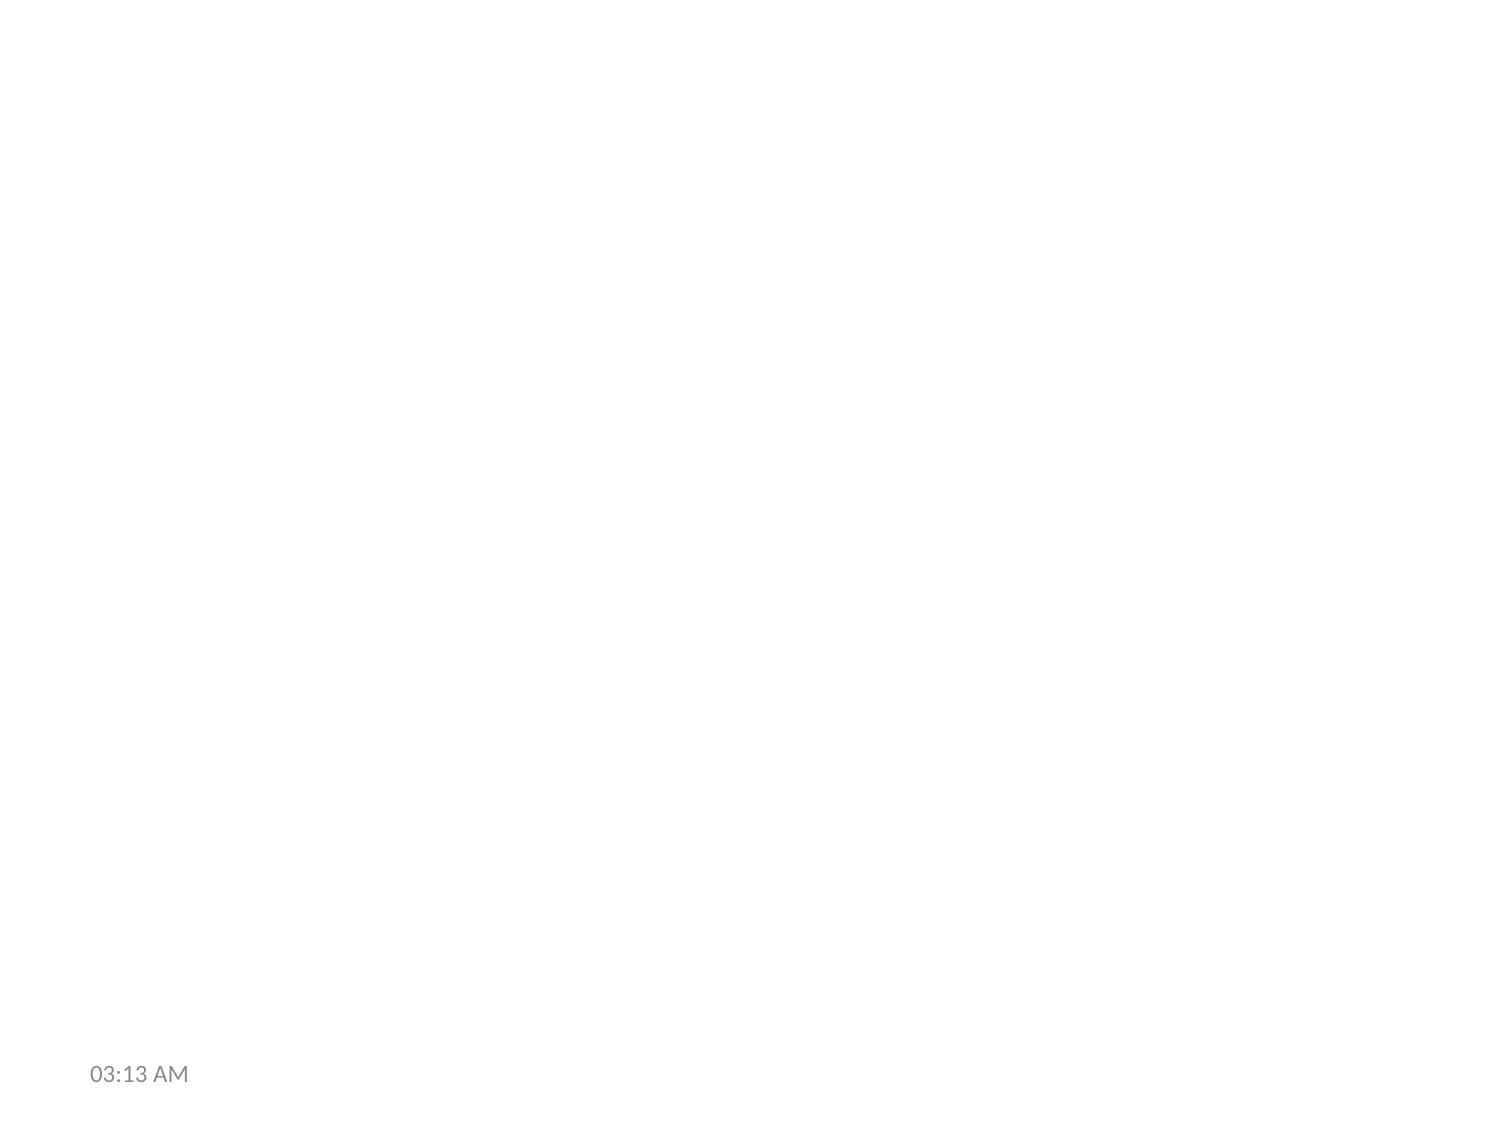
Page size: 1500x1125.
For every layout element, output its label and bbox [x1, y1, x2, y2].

slide_number [75, 1042, 425, 1103]
